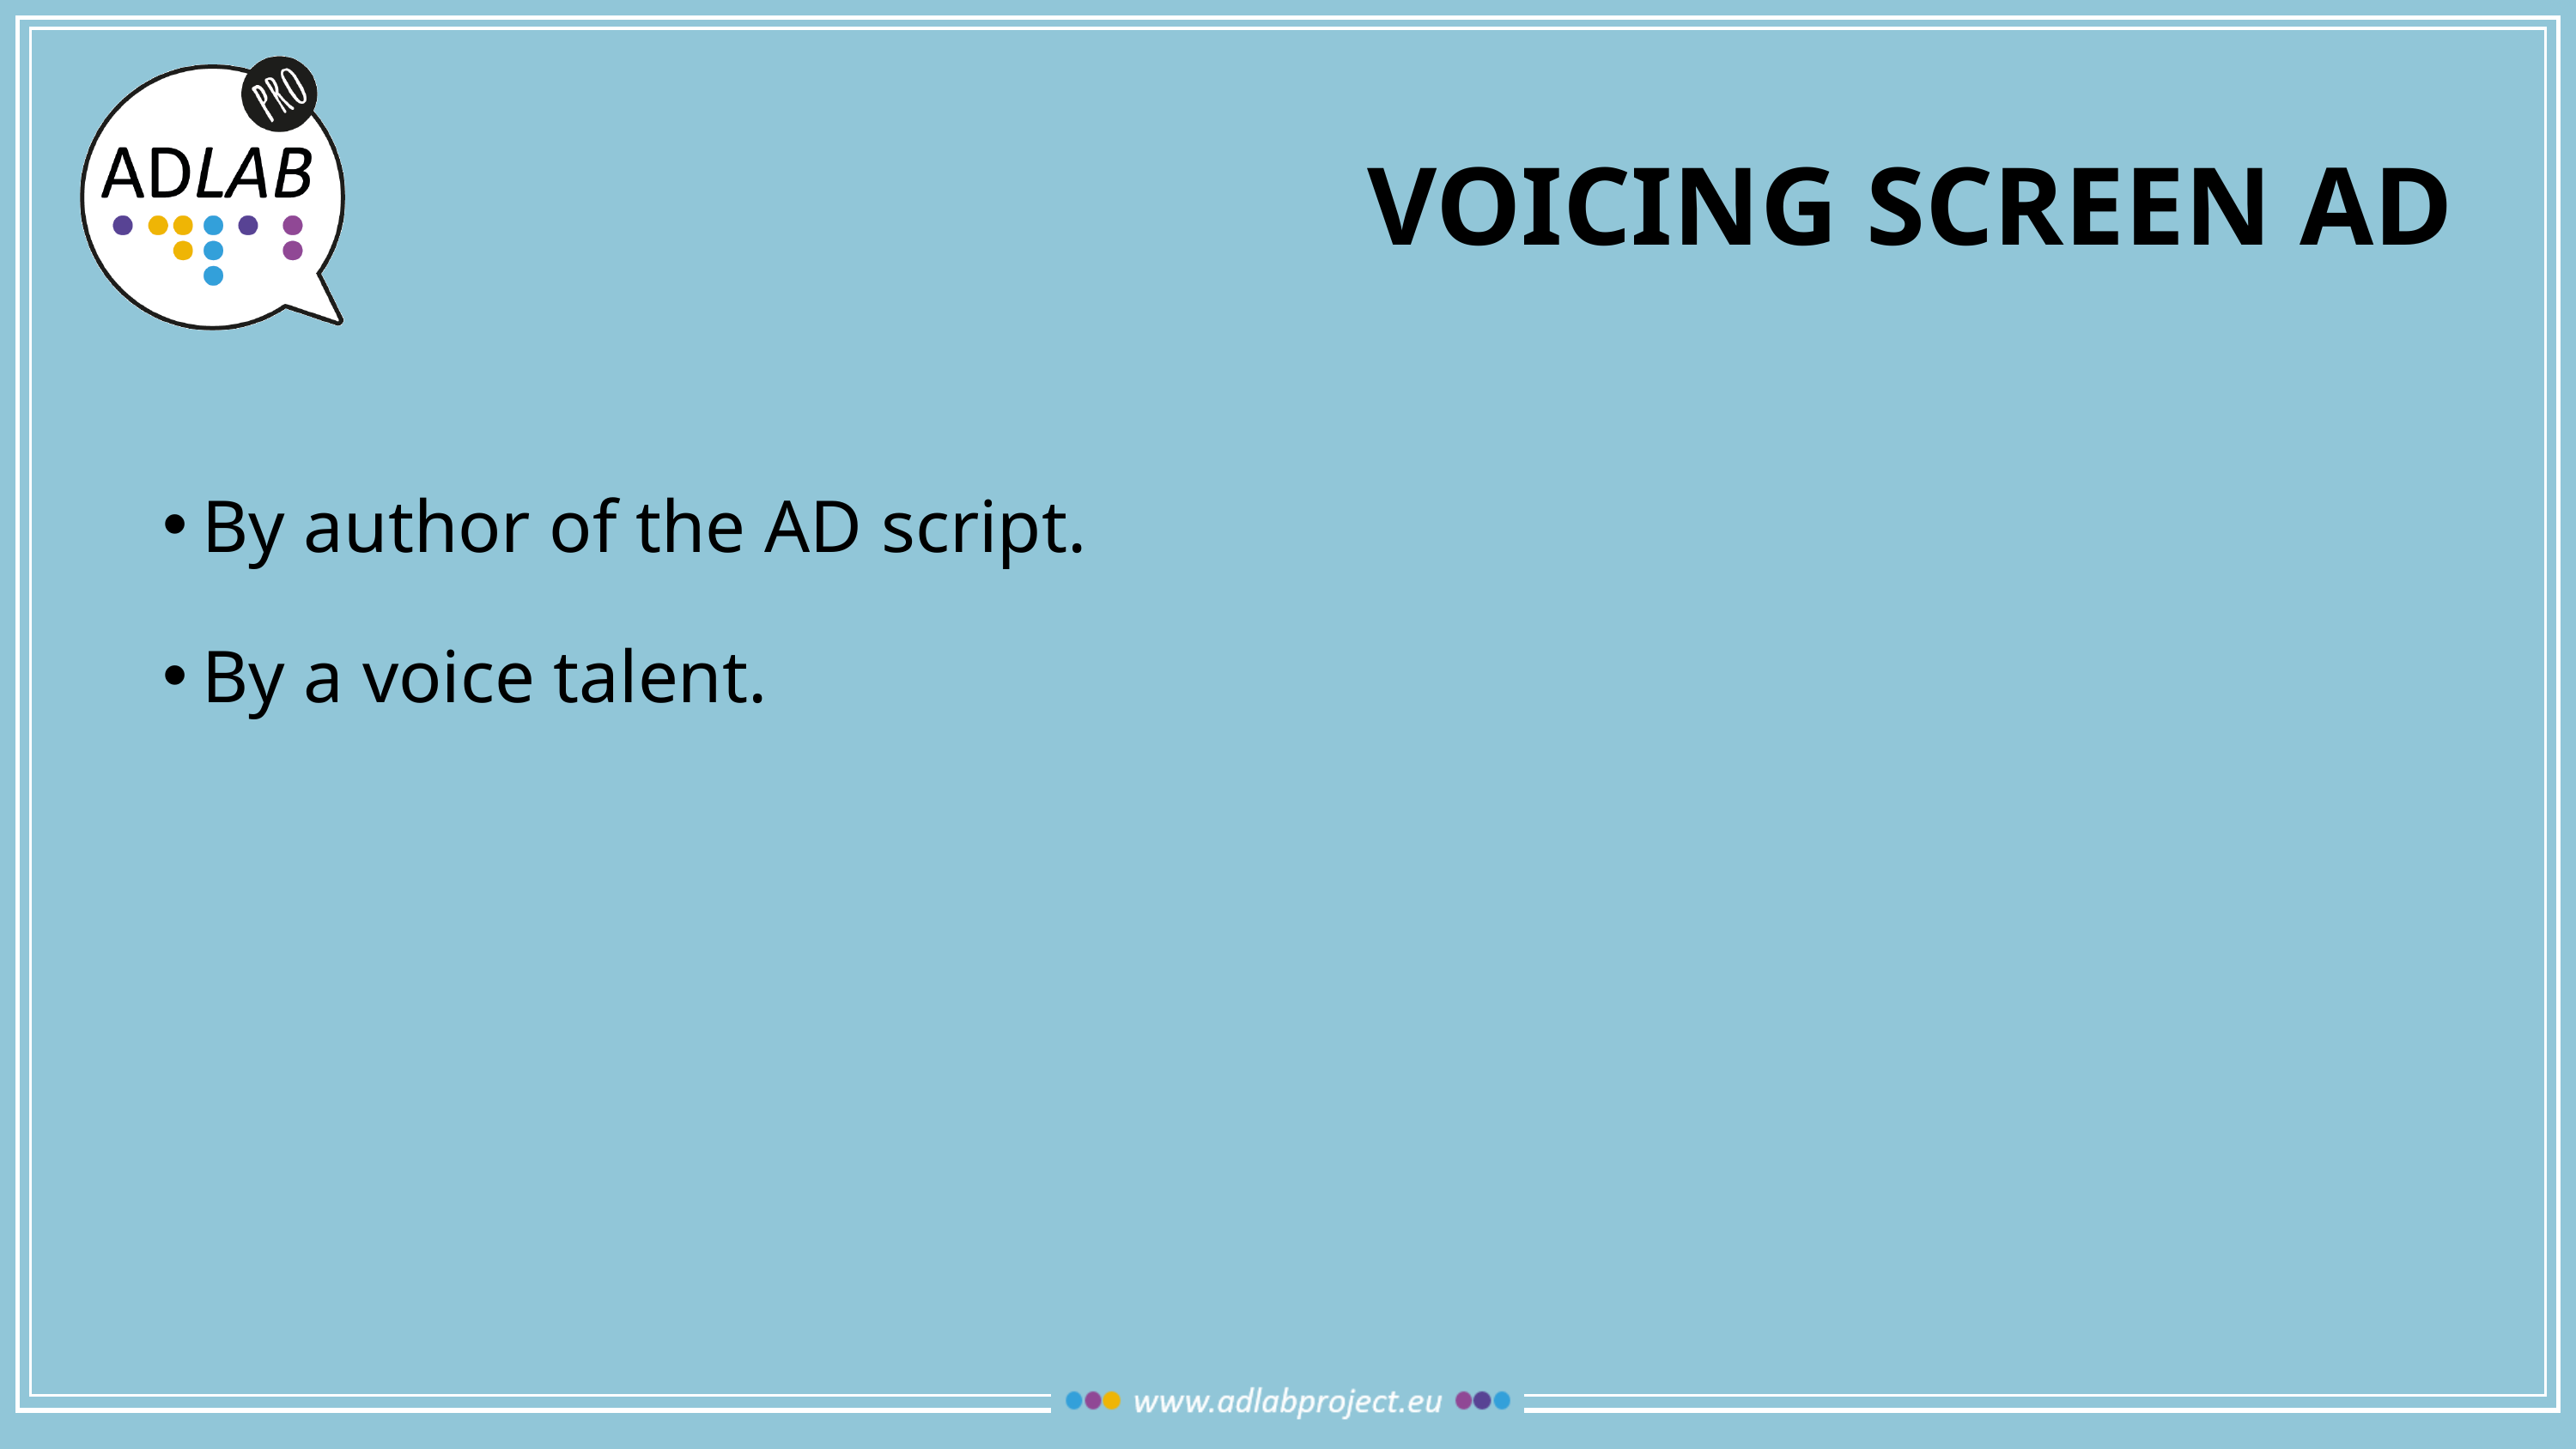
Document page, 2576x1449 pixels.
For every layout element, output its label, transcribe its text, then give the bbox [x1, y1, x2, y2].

list By author of the AD script. By a voice talent. [150, 431, 1710, 1087]
picture [72, 49, 353, 330]
picture [1051, 1378, 1524, 1429]
title Voicing Screen AD [384, 70, 2467, 351]
